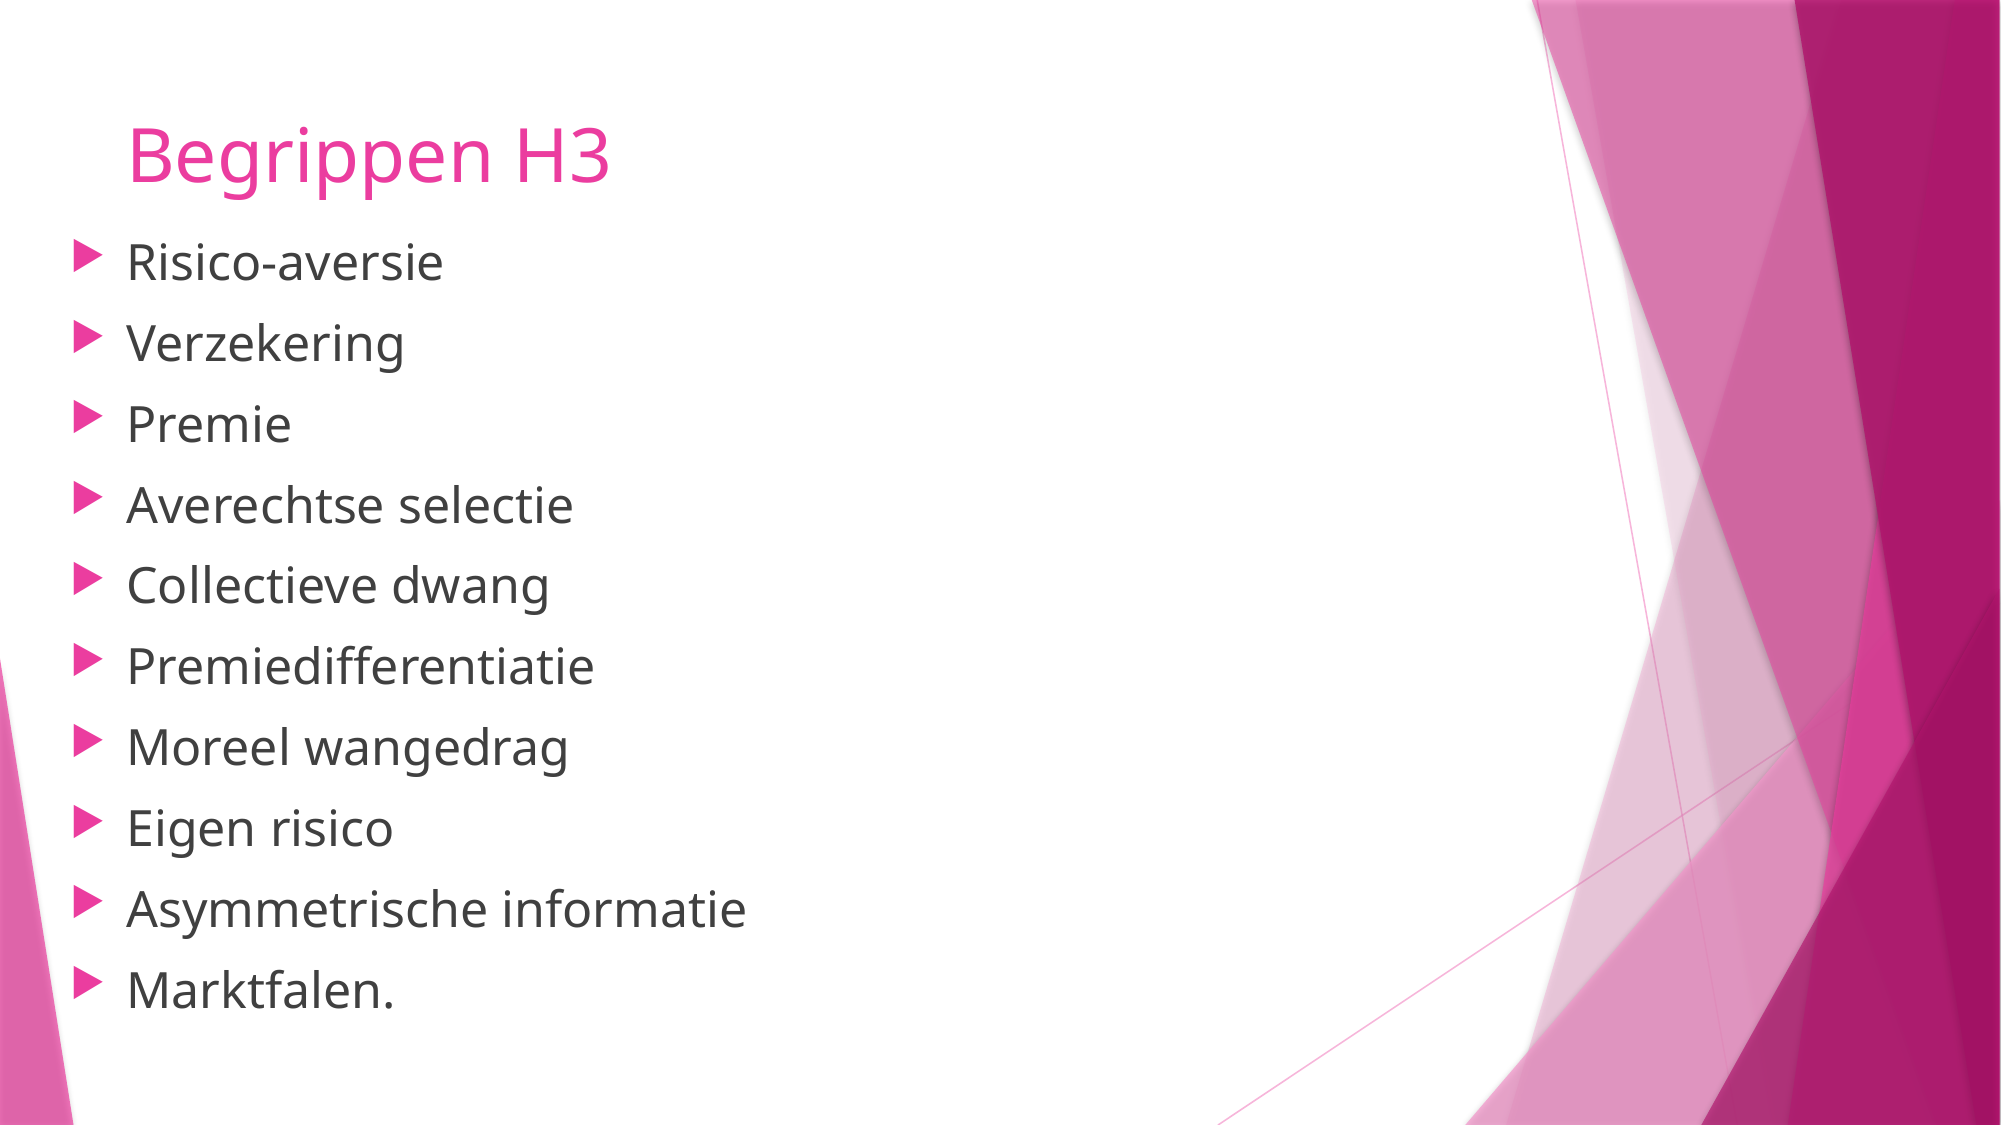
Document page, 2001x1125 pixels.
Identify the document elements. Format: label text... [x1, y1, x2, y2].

title Begrippen H3 [111, 99, 1522, 223]
list Risico-aversie Verzekering Premie Averechtse selectie Collectieve dwang Premiedifferentiatie Moreel wangedrag Eigen risico Asymmetrische informatie Marktfalen. [55, 223, 1558, 1088]
